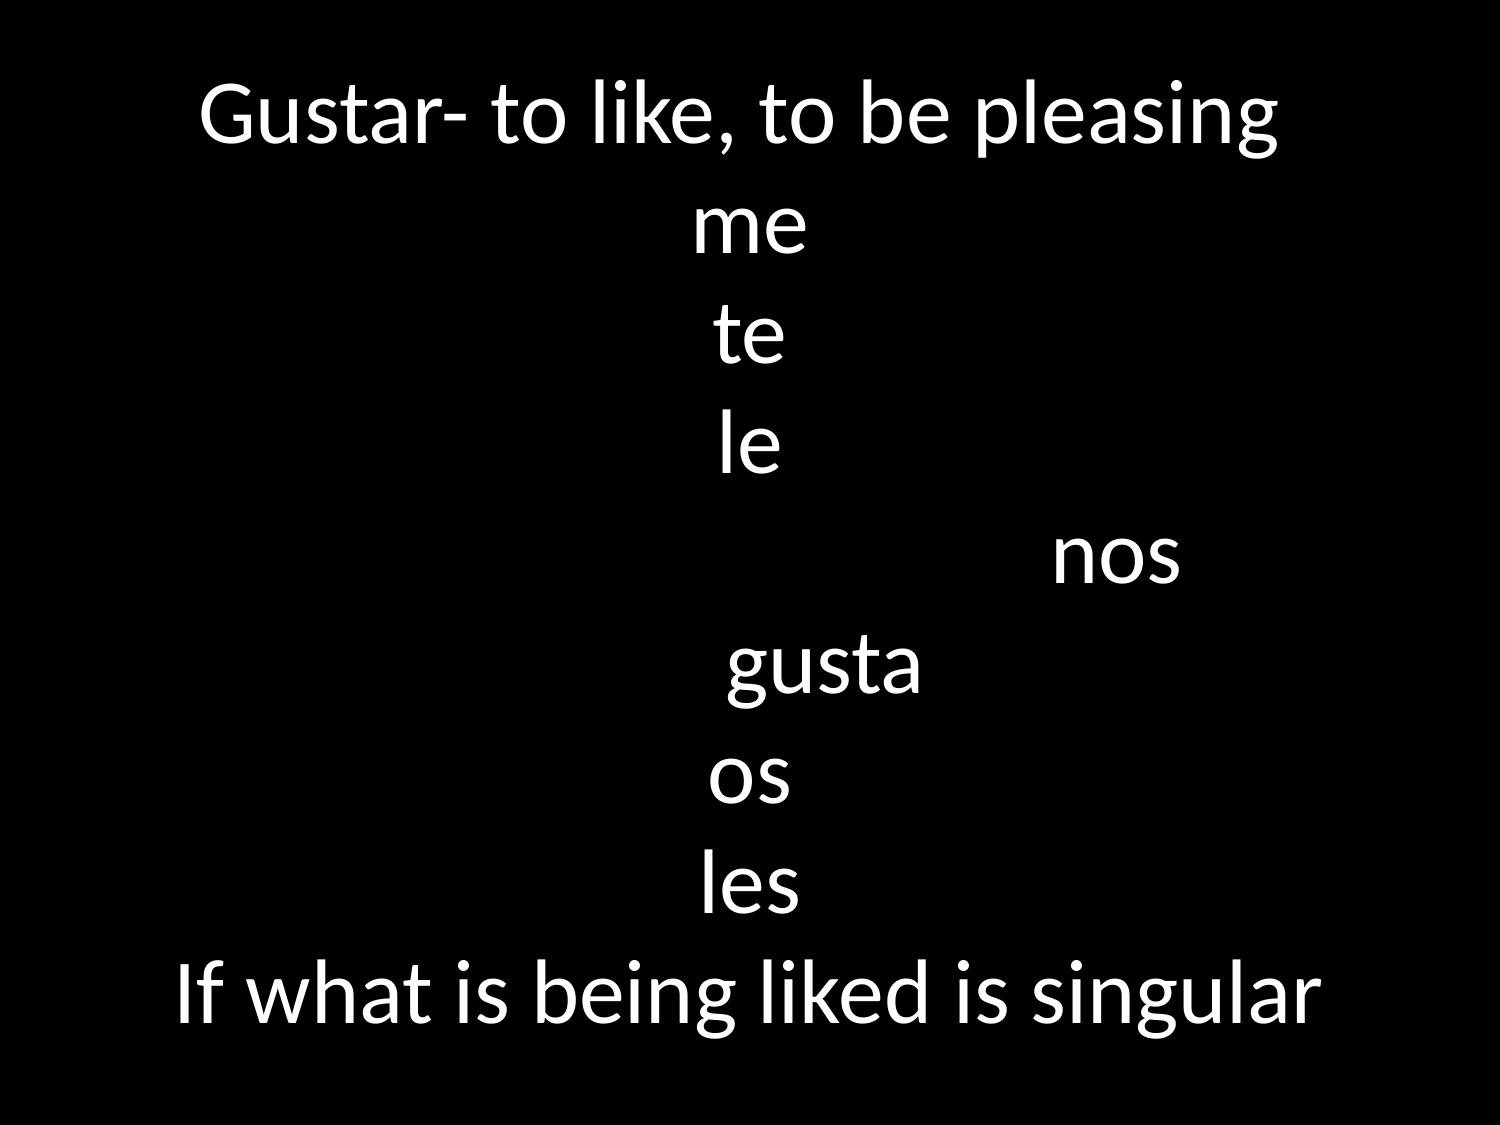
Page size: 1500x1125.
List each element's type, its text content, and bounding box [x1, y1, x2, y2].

title Gustar- to like, to be pleasing me te le nos gusta os les If what is being liked is singular [75, 45, 1425, 1050]
